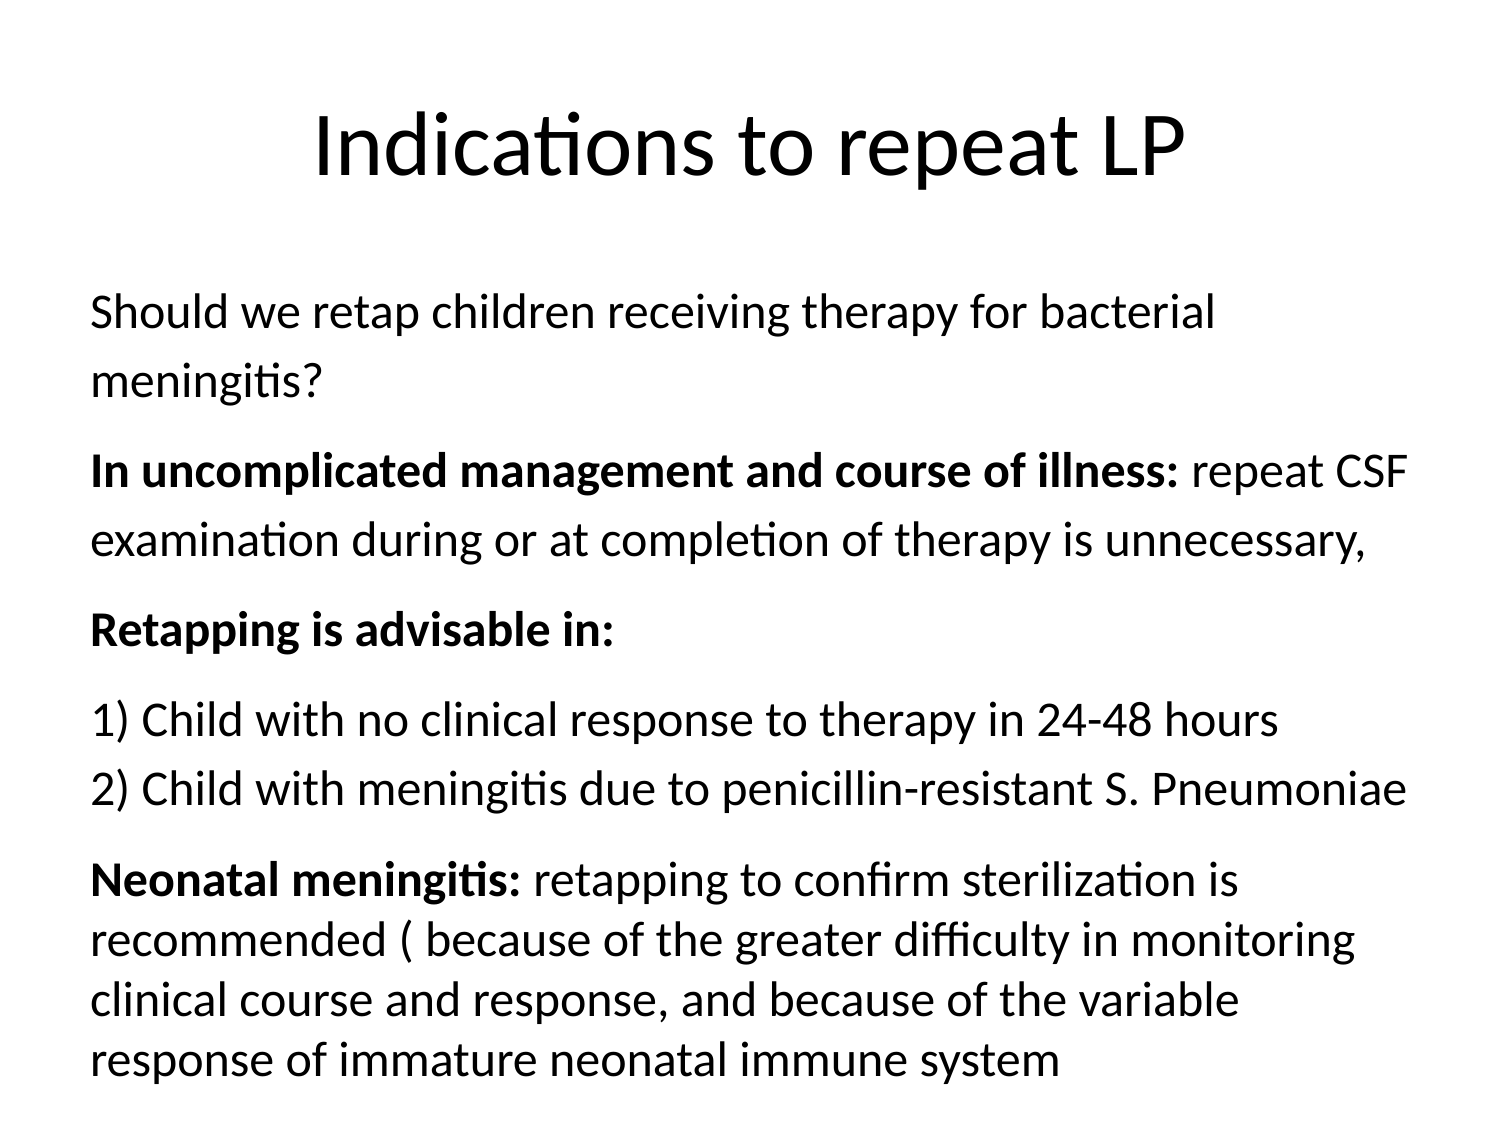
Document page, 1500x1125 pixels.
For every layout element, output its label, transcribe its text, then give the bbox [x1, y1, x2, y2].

list Should we retap children receiving therapy for bacterial meningitis? In uncomplicated management and course of illness: repeat CSF examination during or at completion of therapy is unnecessary, Retapping is advisable in: 1) Child with no clinical response to therapy in 24-48 hours 2) Child with meningitis due to penicillin-resistant S. Pneumoniae Neonatal meningitis: retapping to confirm sterilization is recommended ( because of the greater difficulty in monitoring clinical course and response, and because of the variable response of immature neonatal immune system [75, 262, 1425, 1005]
title Indications to repeat LP [75, 45, 1425, 233]
